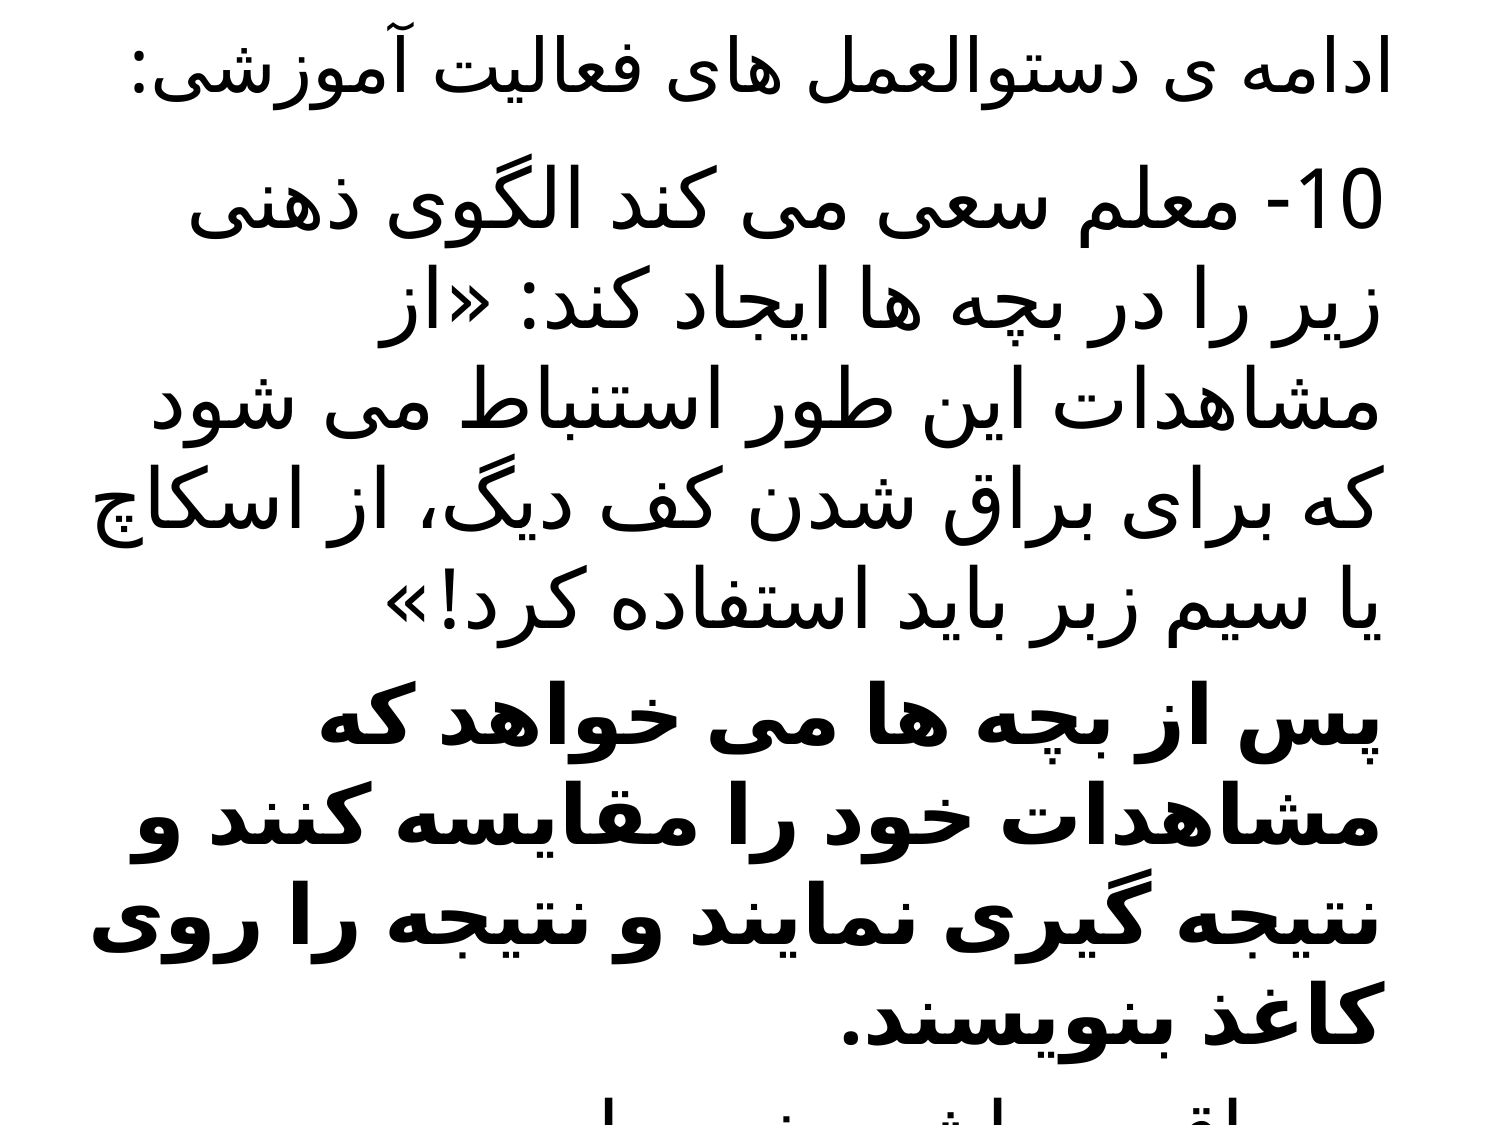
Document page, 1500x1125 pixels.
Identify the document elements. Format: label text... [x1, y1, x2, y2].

title ادامه ی دستوالعمل های فعالیت آموزشی: [87, 0, 1438, 125]
list 10- معلم سعی می کند الگوی ذهنی زیر را در بچه ها ایجاد کند: «از مشاهدات این طور استنباط می شود که برای براق شدن کف دیگ، از اسکاچ یا سیم زبر باید استفاده کرد!» پس از بچه ها می خواهد که مشاهدات خود را مقایسه کنند و نتیجه گیری نمایند و نتیجه را روی کاغذ بنویسند. در واقع برداشت خود را به صورت توضیح پدیده ی مشاهده شده بیان کنند. [50, 137, 1400, 1125]
